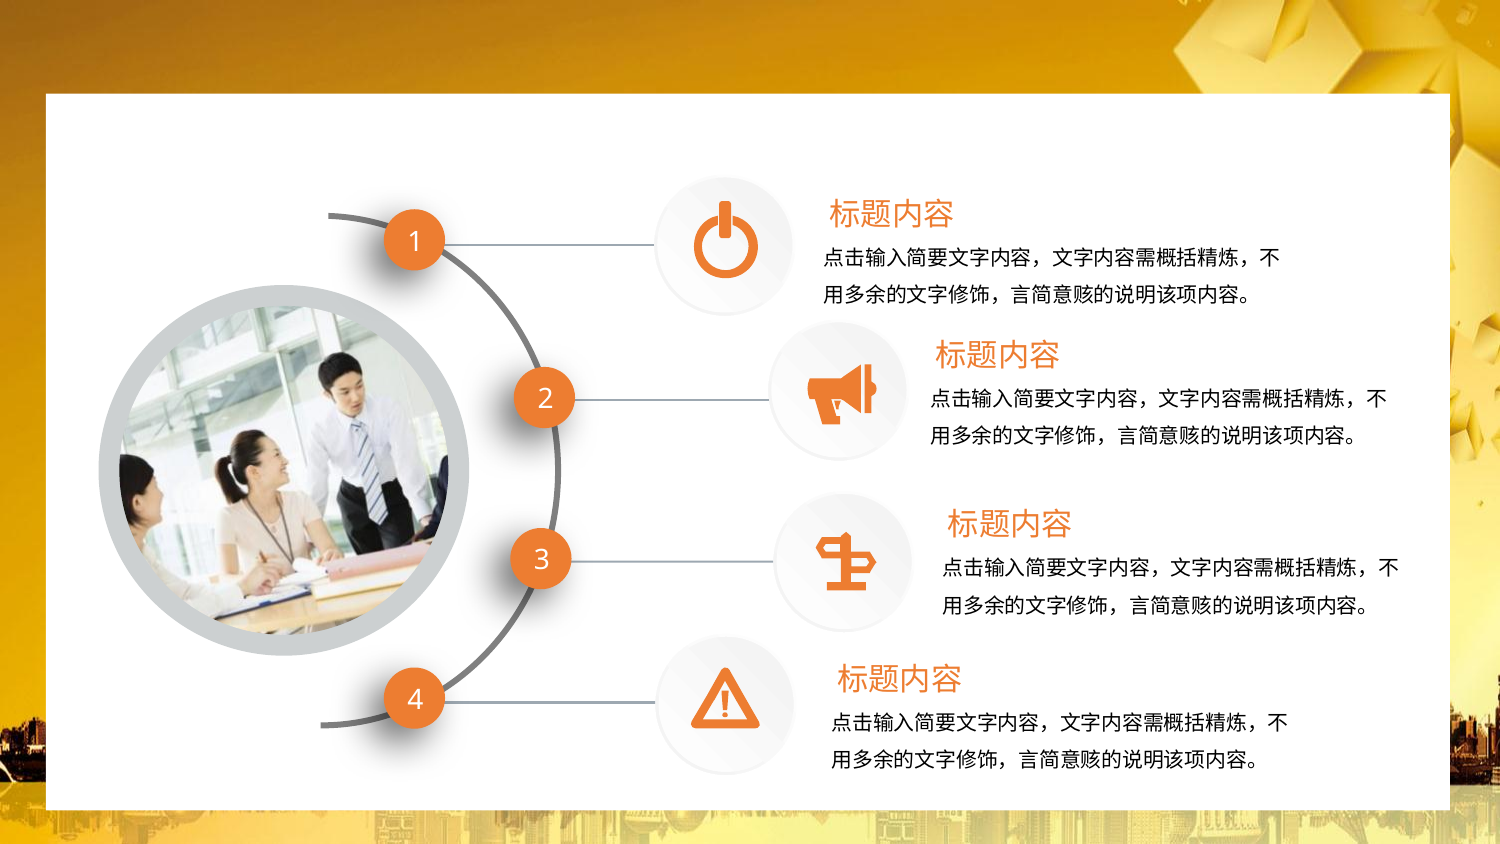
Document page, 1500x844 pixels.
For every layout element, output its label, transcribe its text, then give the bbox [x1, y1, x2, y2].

text_box [319, 720, 344, 730]
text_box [98, 284, 470, 656]
text_box 2 [512, 365, 577, 430]
text_box 点击输入简要文字内容，文字内容需概括精炼，不用多余的文字修饰，言简意赅的说明该项内容。 [816, 689, 1316, 780]
text_box [549, 460, 563, 524]
text_box 标题内容 [920, 327, 1076, 365]
text_box 1 [382, 208, 447, 272]
text_box 标题内容 [933, 496, 1089, 534]
text_box 点击输入简要文字内容，文字内容需概括精炼，不用多余的文字修饰，言简意赅的说明该项内容。 [927, 534, 1427, 625]
picture [0, 0, 1500, 844]
text_box [327, 211, 356, 222]
text_box 点击输入简要文字内容，文字内容需概括精炼，不用多余的文字修饰，言简意赅的说明该项内容。 [809, 224, 1309, 315]
text_box [456, 256, 537, 354]
text_box 3 [509, 526, 573, 591]
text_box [773, 491, 915, 632]
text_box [654, 174, 796, 316]
text_box 标题内容 [822, 651, 978, 689]
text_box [768, 319, 910, 461]
text_box 4 [382, 666, 447, 730]
text_box [449, 626, 512, 688]
text_box 点击输入简要文字内容，文字内容需概括精炼，不用多余的文字修饰，言简意赅的说明该项内容。 [915, 365, 1415, 456]
text_box 标题内容 [814, 186, 970, 224]
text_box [655, 633, 797, 775]
